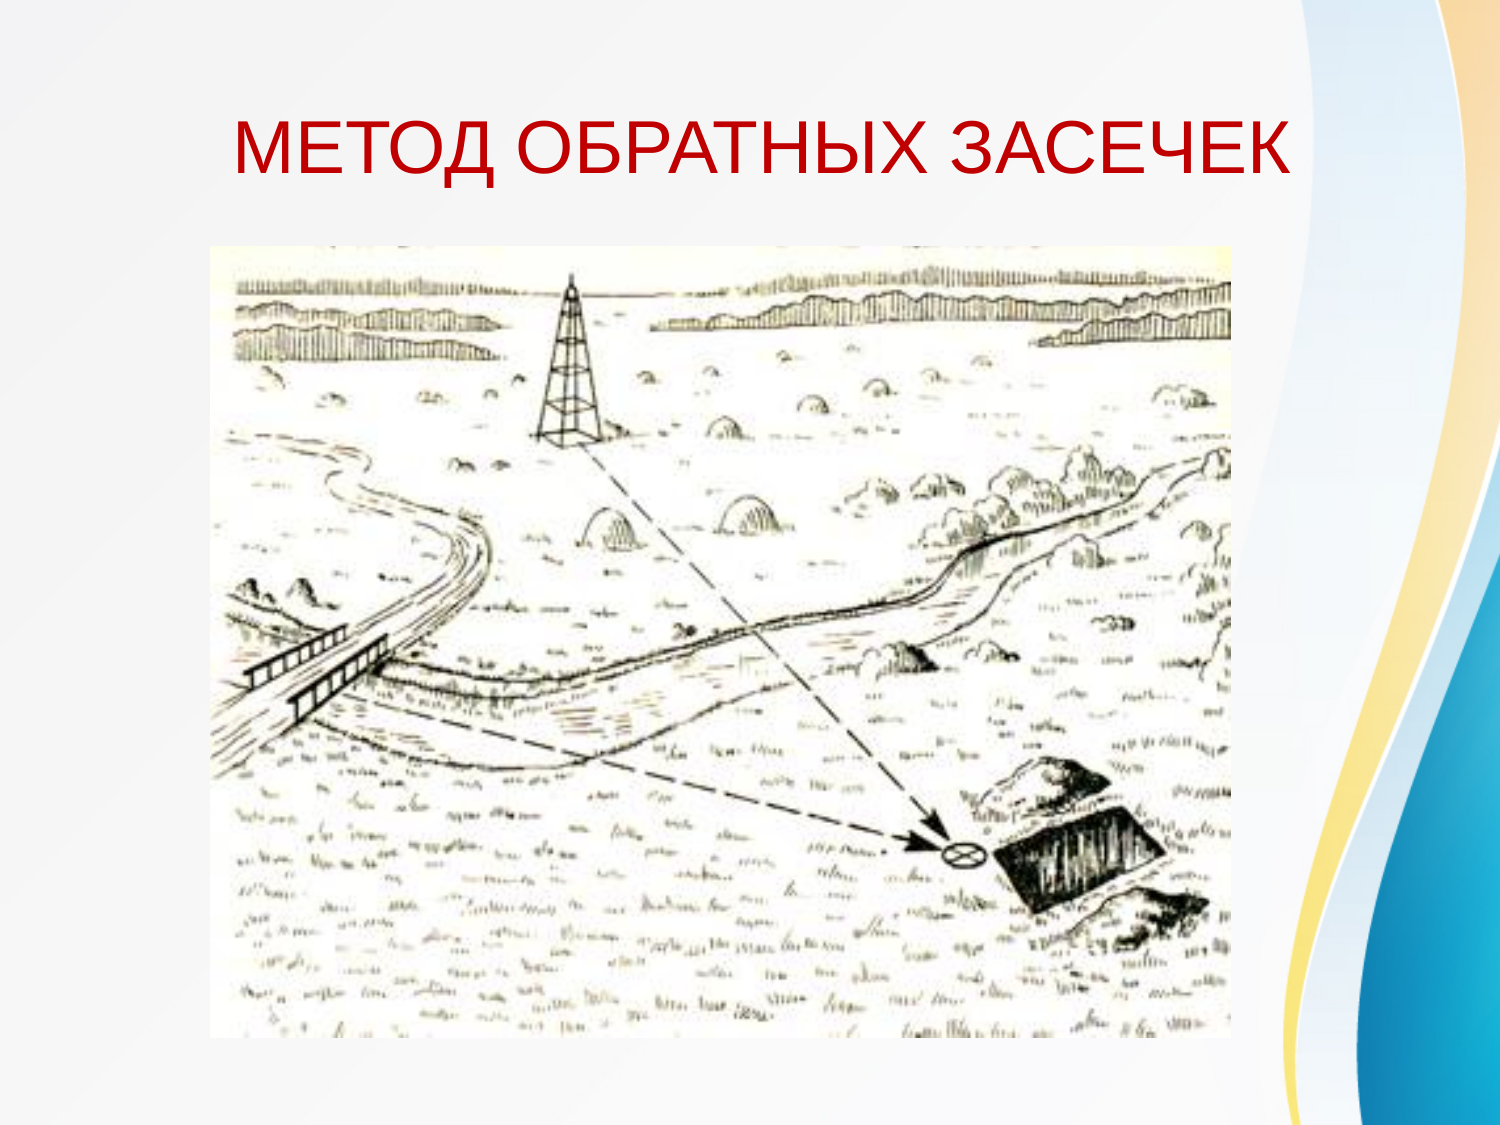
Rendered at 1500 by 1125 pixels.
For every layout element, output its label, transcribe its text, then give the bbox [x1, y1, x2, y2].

title МЕТОД ОБРАТНЫХ ЗАСЕЧЕК [49, 74, 1476, 213]
picture [0, 0, 1500, 1125]
